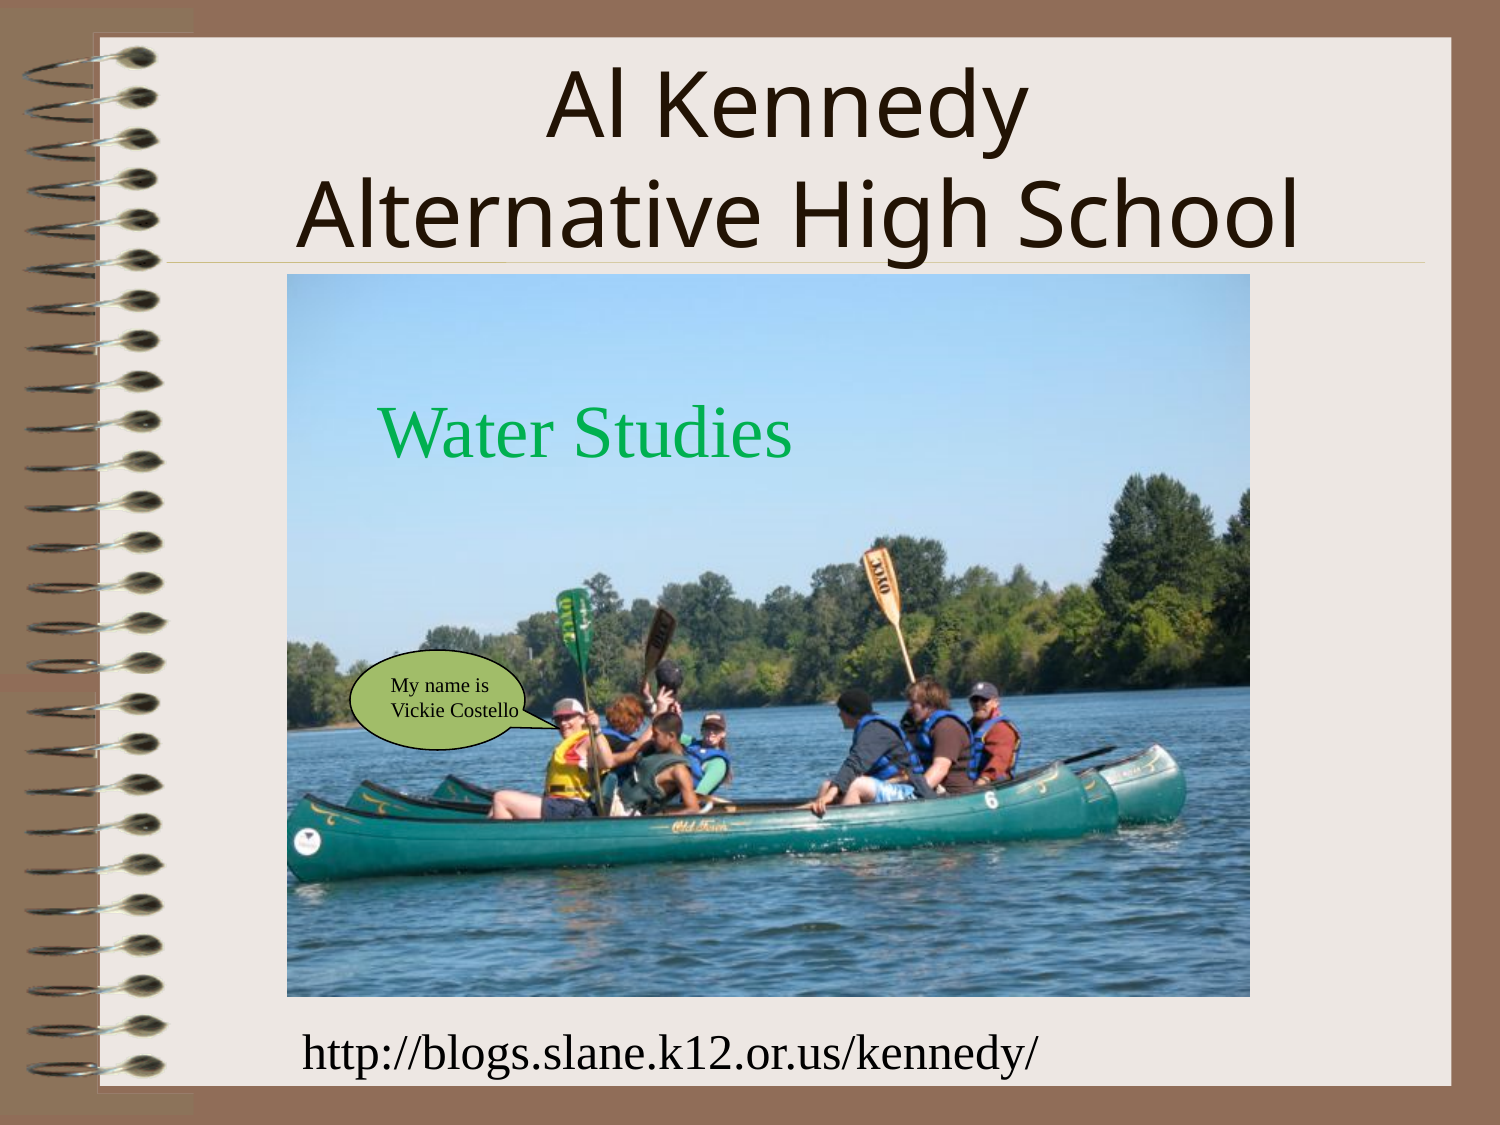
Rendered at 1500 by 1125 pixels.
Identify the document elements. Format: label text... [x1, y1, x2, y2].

picture [287, 274, 1251, 998]
picture [0, 8, 194, 674]
text_box http://blogs.slane.k12.or.us/kennedy/ [287, 1012, 1263, 1088]
title Al Kennedy Alternative High School [174, 62, 1426, 251]
picture [0, 692, 194, 1115]
